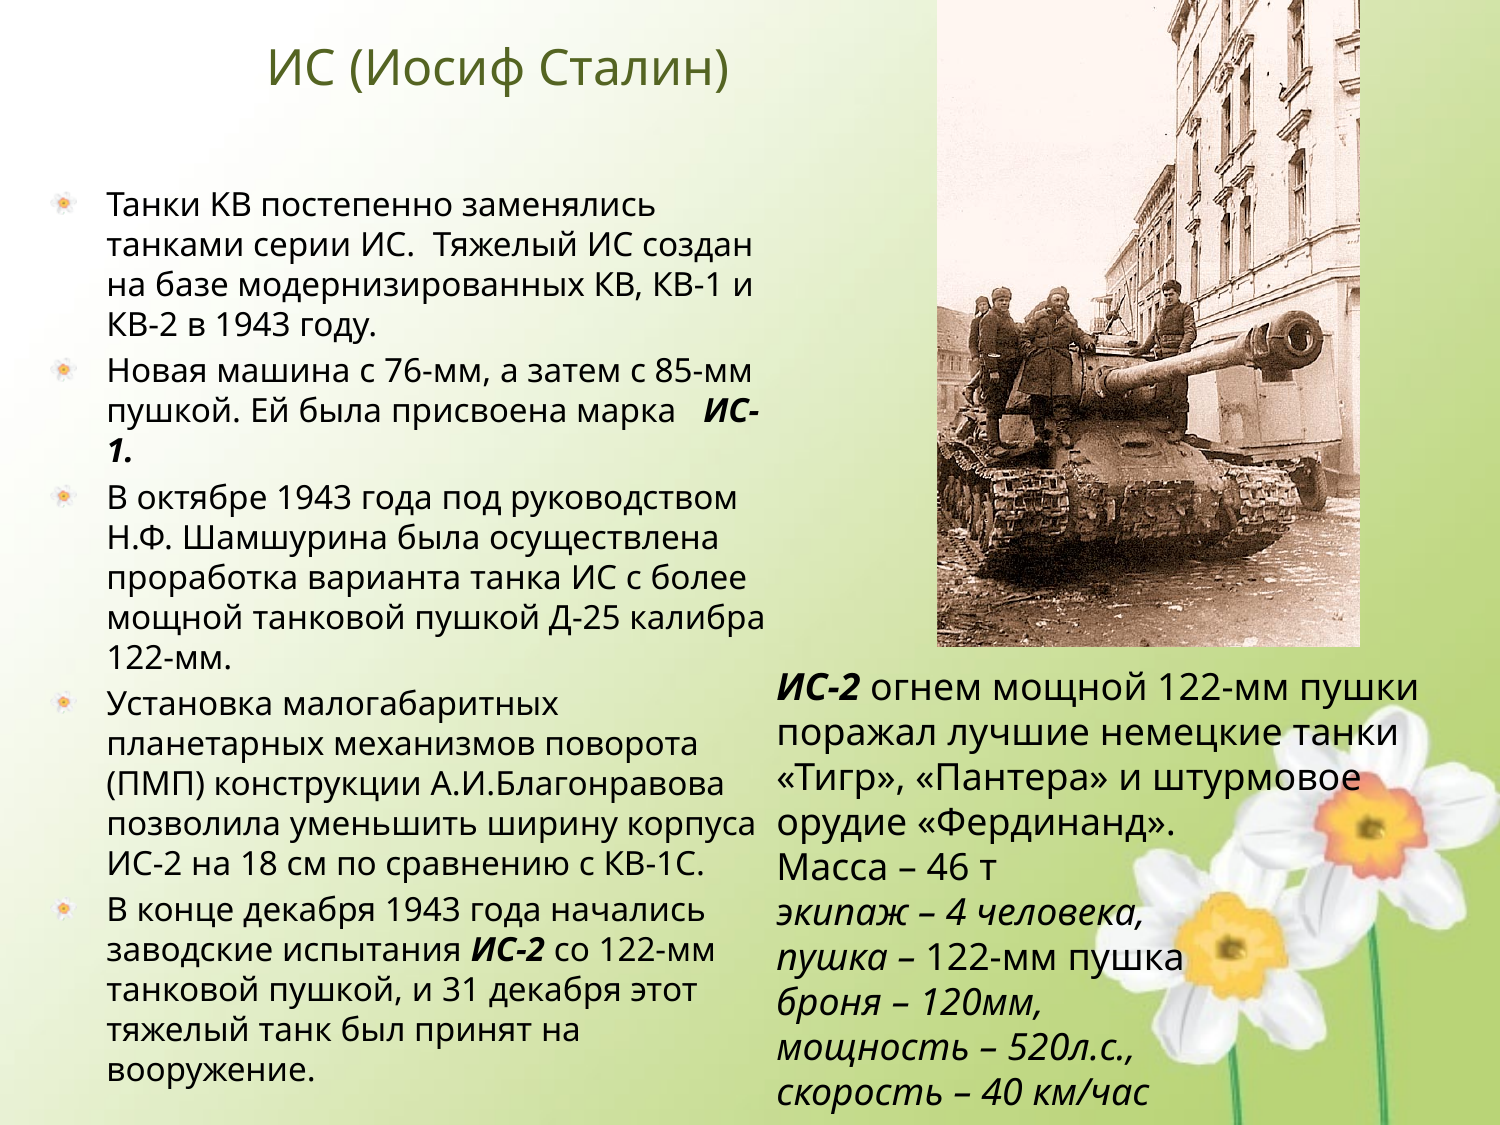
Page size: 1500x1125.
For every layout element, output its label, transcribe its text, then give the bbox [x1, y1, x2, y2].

list Танки KB постепенно заменялись танками серии ИС. Тяжелый ИС создан на базе модернизированных КВ, КВ-1 и КВ-2 в 1943 году. Новая машина с 76-мм, а затем с 85-мм пушкой. Ей была присвоена марка ИС-1. В октябре 1943 года под руководством Н.Ф. Шамшурина была осуществлена проработка варианта танка ИС с более мощной танковой пушкой Д-25 калибра 122-мм. Установка малогабаритных планетарных механизмов поворота (ПМП) конструкции А.И.Благонравова позволила уменьшить ширину корпуса ИС-2 на 18 см по сравнению с КВ-1С. В конце декабря 1943 года начались заводские испытания ИС-2 со 122-мм танковой пушкой, и 31 декабря этот тяжелый танк был принят на вооружение. [35, 175, 786, 970]
picture [50, 191, 77, 215]
title ИС (Иосиф Сталин) [0, 0, 933, 131]
picture [50, 357, 77, 382]
text_box ИС-2 огнем мощной 122-мм пушки поражал лучшие немецкие танки «Тигр», «Пантера» и штурмовое орудие «Фердинанд». Масса – 46 т экипаж – 4 человека, пушка – 122-мм пушка броня – 120мм, мощность – 520л.с., скорость – 40 км/час [761, 655, 1500, 1121]
picture [50, 690, 77, 714]
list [937, 0, 1360, 647]
picture [0, 0, 1500, 1125]
picture [50, 896, 77, 921]
picture [50, 484, 77, 508]
